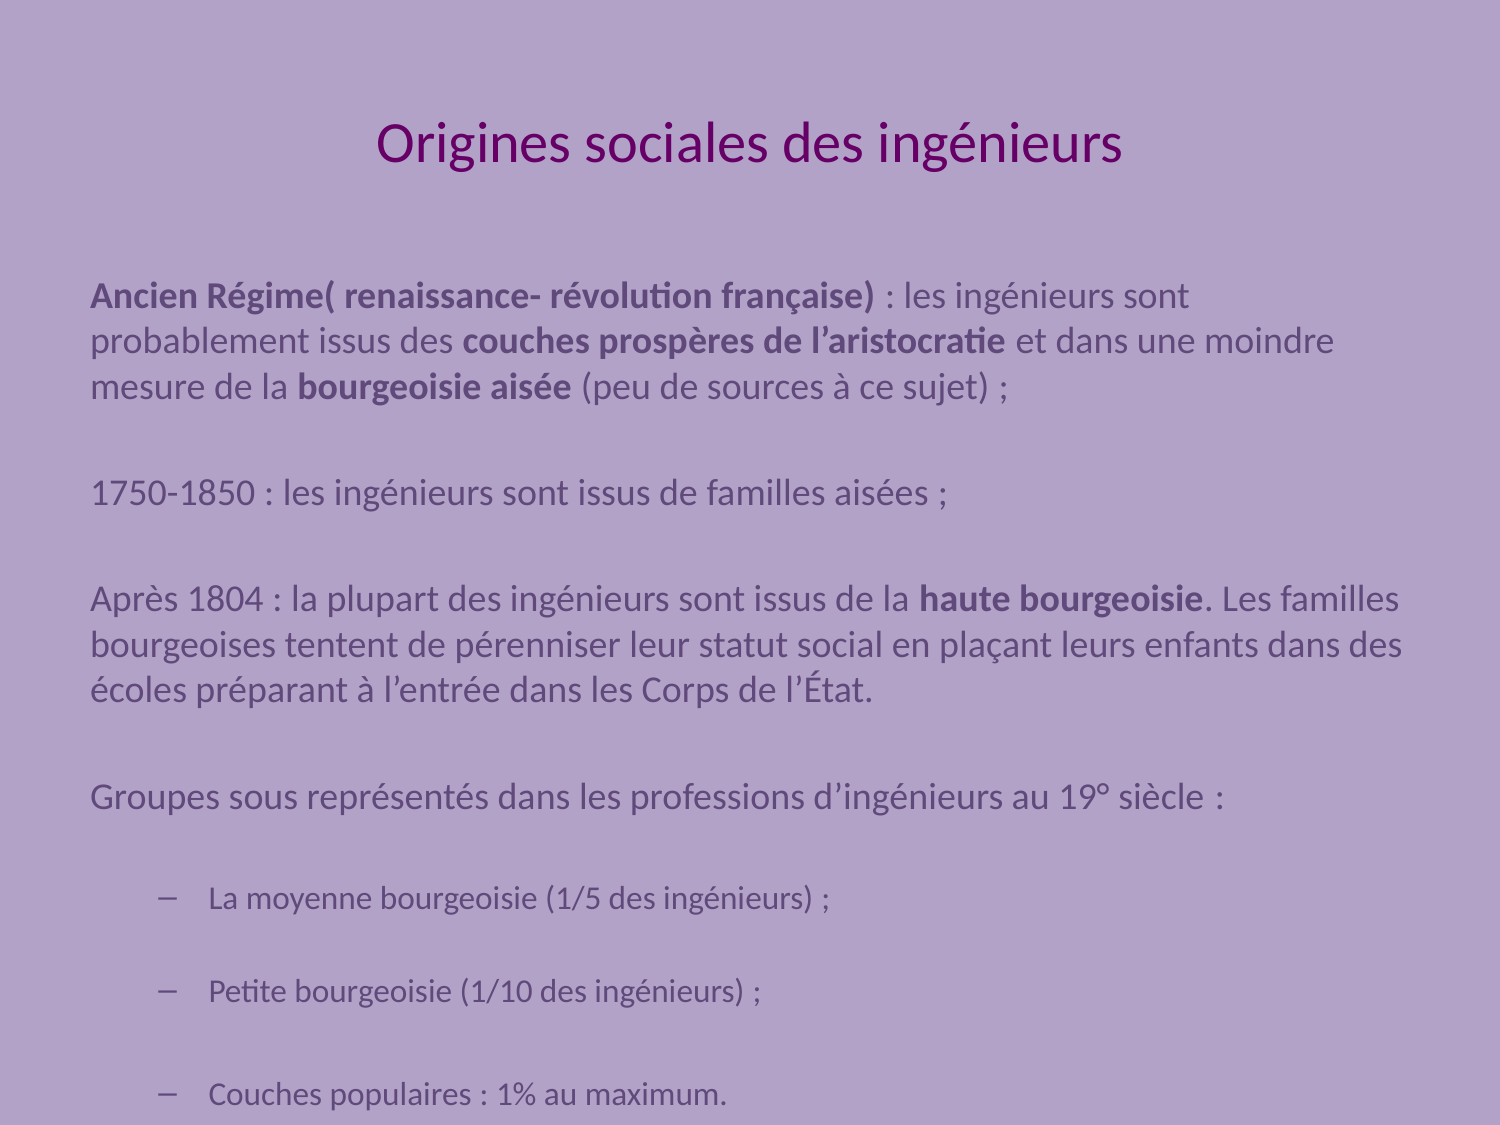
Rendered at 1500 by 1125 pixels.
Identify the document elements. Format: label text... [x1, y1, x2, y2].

list Ancien Régime( renaissance- révolution française) : les ingénieurs sont probablement issus des couches prospères de l’aristocratie et dans une moindre mesure de la bourgeoisie aisée (peu de sources à ce sujet) ; 1750-1850 : les ingénieurs sont issus de familles aisées ; Après 1804 : la plupart des ingénieurs sont issus de la haute bourgeoisie. Les familles bourgeoises tentent de pérenniser leur statut social en plaçant leurs enfants dans des écoles préparant à l’entrée dans les Corps de l’État. Groupes sous représentés dans les professions d’ingénieurs au 19° siècle : La moyenne bourgeoisie (1/5 des ingénieurs) ; Petite bourgeoisie (1/10 des ingénieurs) ; Couches populaires : 1% au maximum. [75, 262, 1425, 1125]
title Origines sociales des ingénieurs [75, 45, 1425, 233]
